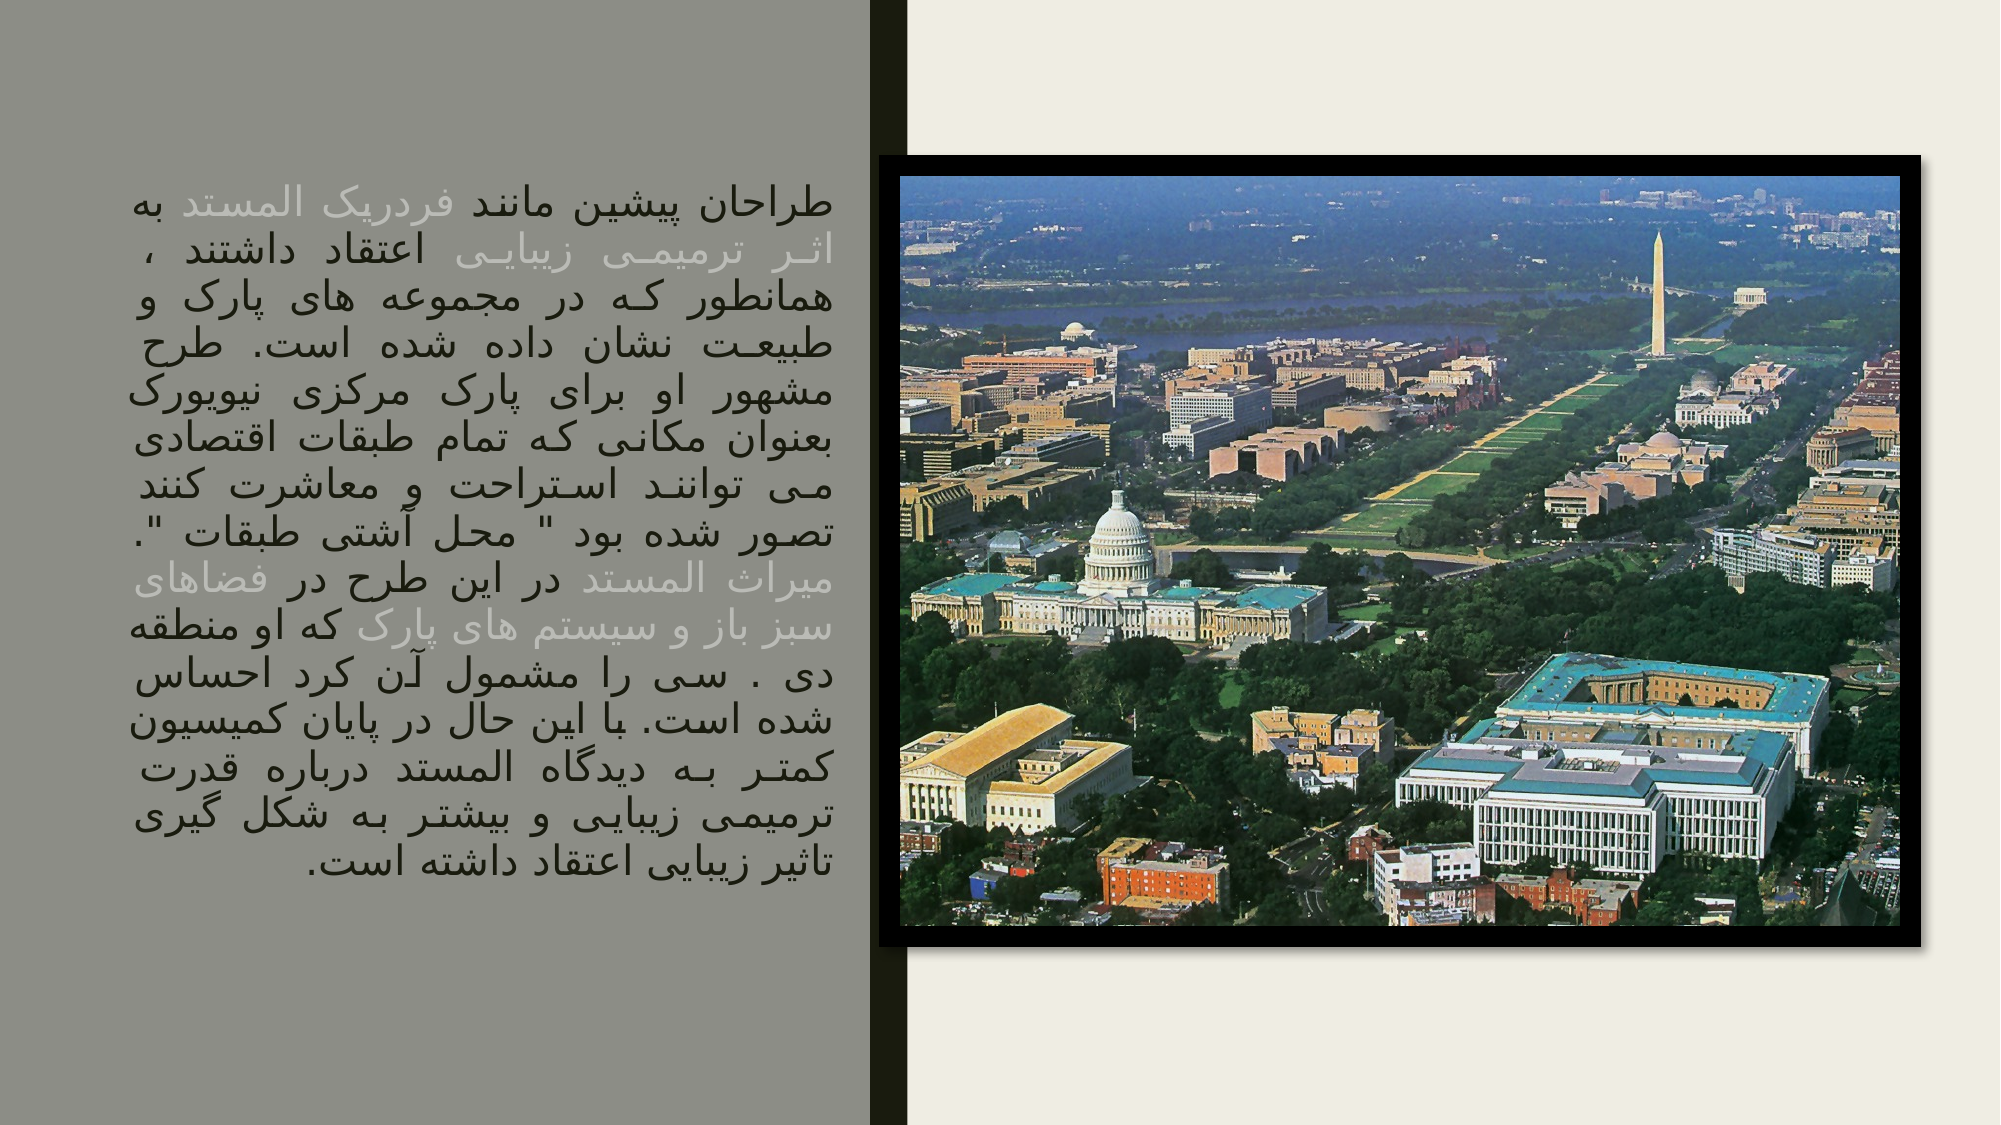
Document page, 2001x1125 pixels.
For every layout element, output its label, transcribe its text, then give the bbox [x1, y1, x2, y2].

picture [899, 175, 1900, 926]
list طراحان پیشین مانند فردریک المستد به اثر ترمیمی زیبایی اعتقاد داشتند ، همانطور که در مجموعه های پارک و طبیعت نشان داده شده است. طرح مشهور او برای پارک مرکزی نیویورک بعنوان مکانی که تمام طبقات اقتصادی می توانند استراحت و معاشرت کنند تصور شده بود " محل آشتی طبقات ". میراث المستد در این طرح در فضاهای سبز باز و سیستم های پارک که او منطقه دی . سی را مشمول آن کرد احساس شده است. با این حال در پایان کمیسیون کمتر به دیدگاه المستد درباره قدرت ترمیمی زیبایی و بیشتر به شکل گیری تاثیر زیبایی اعتقاد داشته است. [112, 171, 850, 985]
